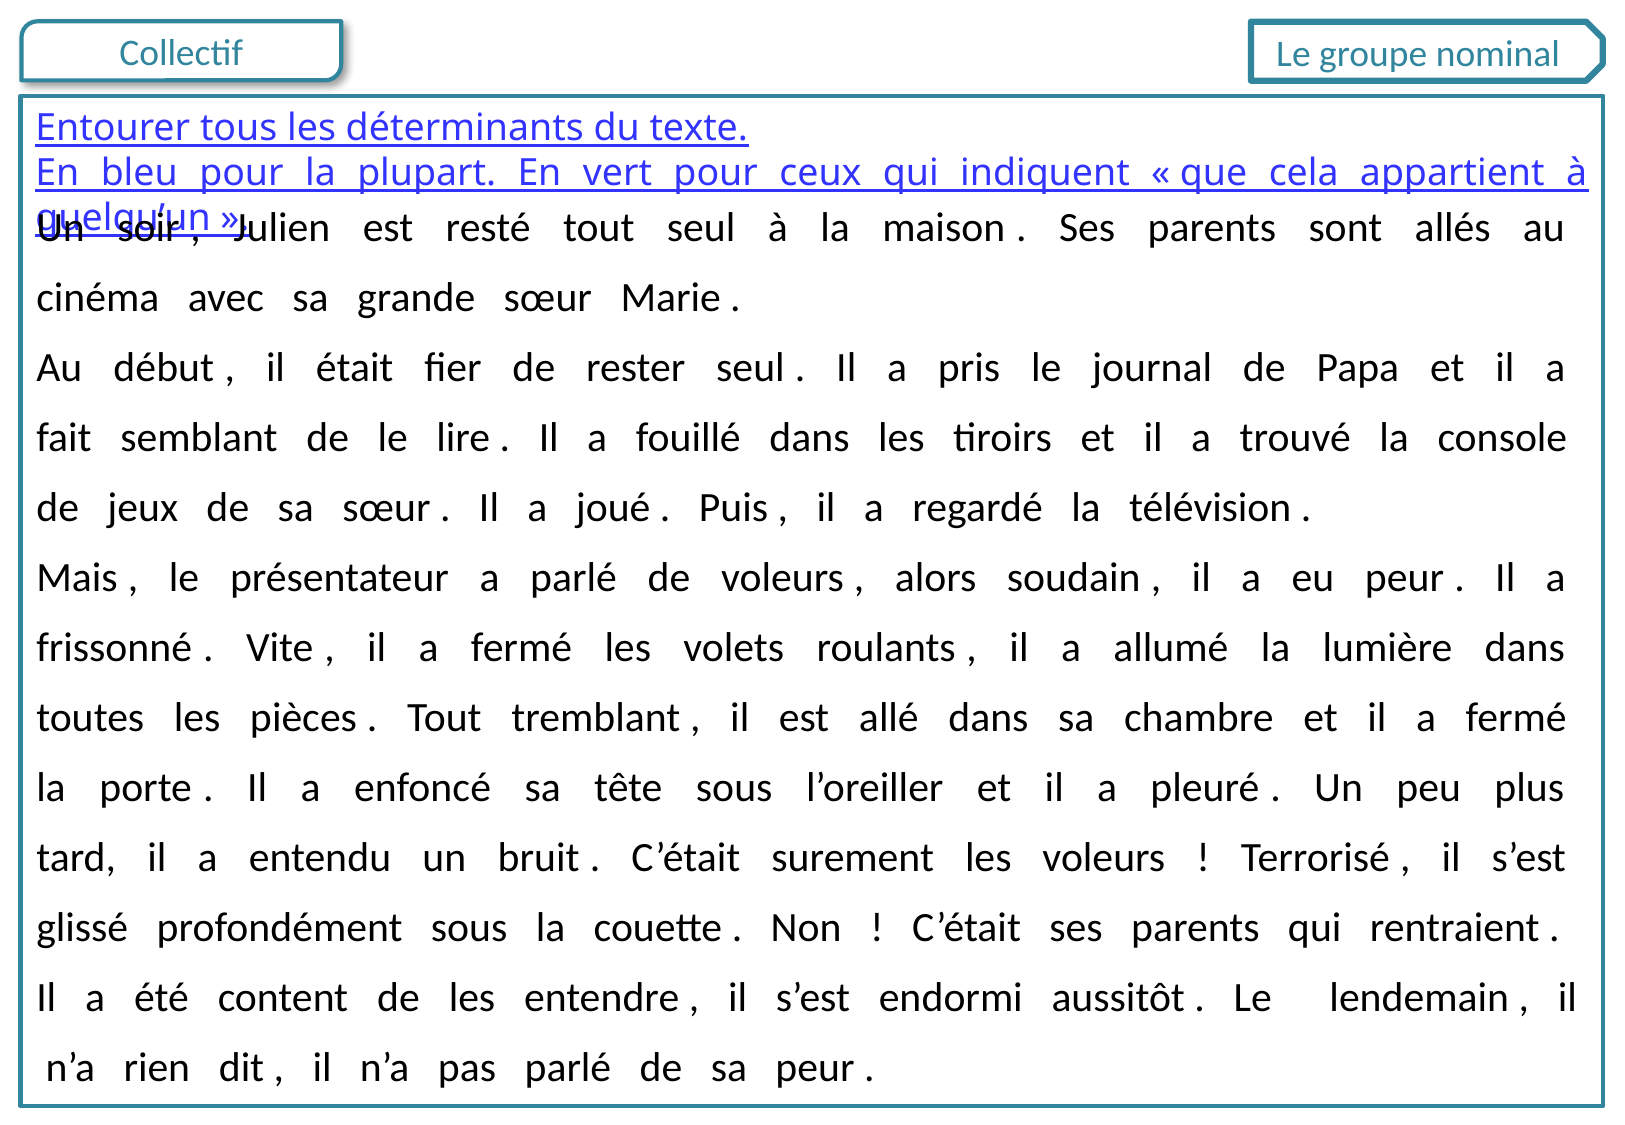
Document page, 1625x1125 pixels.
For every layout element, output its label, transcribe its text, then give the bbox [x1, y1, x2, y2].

list Un soir , Julien est resté tout seul à la maison . Ses parents sont allés au cinéma avec sa grande sœur Marie . Au début , il était fier de rester seul . Il a pris le journal de Papa et il a fait semblant de le lire . Il a fouillé dans les tiroirs et il a trouvé la console de jeux de sa sœur . Il a joué . Puis , il a regardé la télévision . Mais , le présentateur a parlé de voleurs , alors soudain , il a eu peur . Il a frissonné . Vite , il a fermé les volets roulants , il a allumé la lumière dans toutes les pièces . Tout tremblant , il est allé dans sa chambre et il a fermé la porte . Il a enfoncé sa tête sous l’oreiller et il a pleuré . Un peu plus tard, il a entendu un bruit . C’était surement les voleurs ! Terrorisé , il s’est glissé profondément sous la couette . Non ! C’était ses parents qui rentraient . Il a été content de les entendre , il s’est endormi aussitôt . Le lendemain , il n’a rien dit , il n’a pas parlé de sa peur . [21, 172, 1604, 1106]
list Le groupe nominal [1251, 21, 1585, 81]
list Entourer tous les déterminants du texte. En bleu pour la plupart. En vert pour ceux qui indiquent « que cela appartient à quelqu’un ». [18, 94, 1605, 1108]
